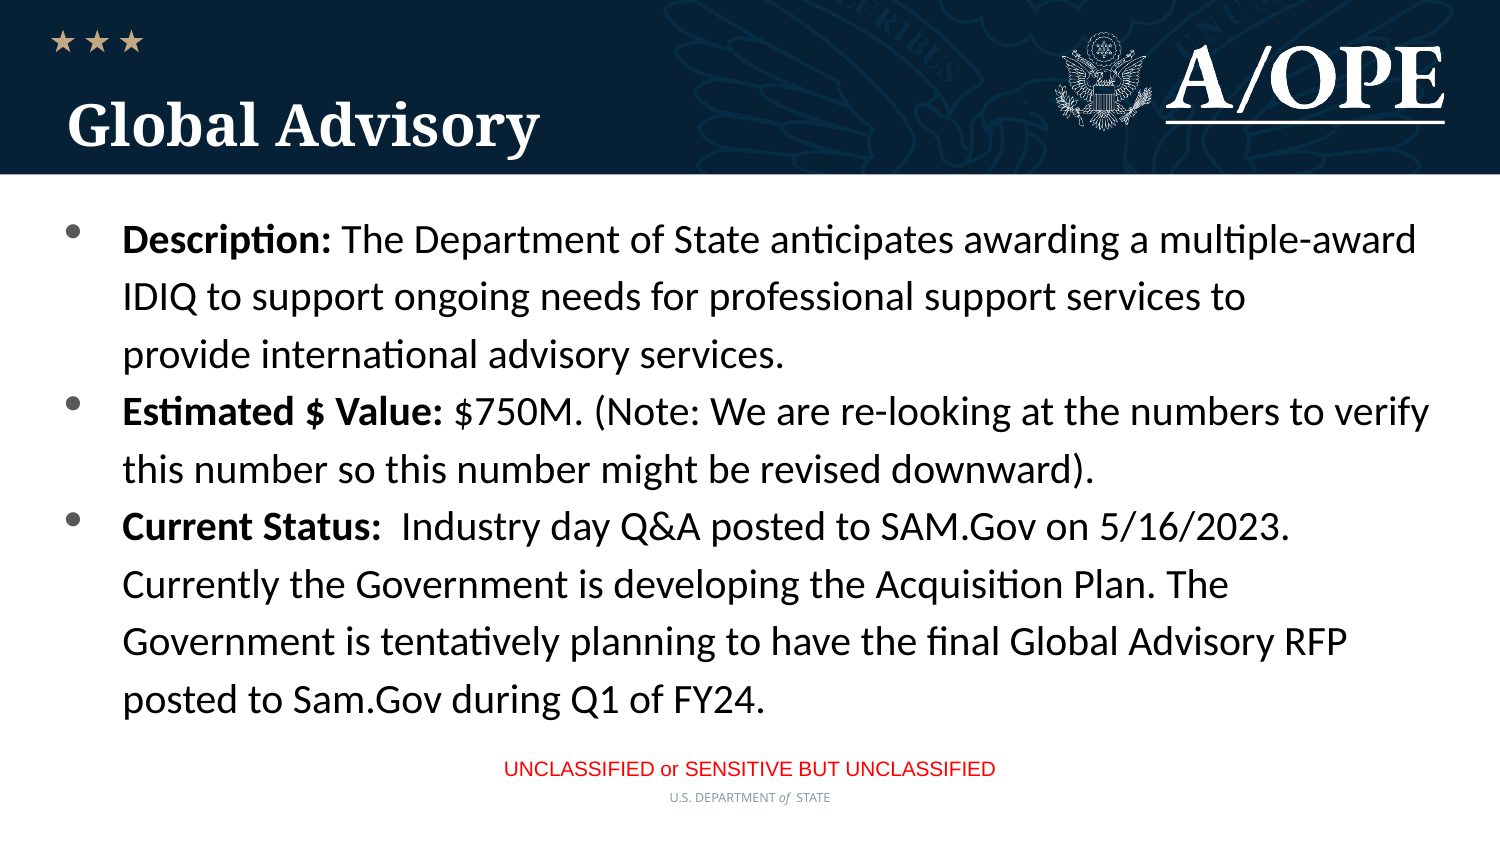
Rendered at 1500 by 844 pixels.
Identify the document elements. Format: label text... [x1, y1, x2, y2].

picture [587, 0, 1500, 174]
title Global Advisory [51, 72, 1449, 167]
text_box UNCLASSIFIED or SENSITIVE BUT UNCLASSIFIED [489, 747, 1011, 788]
list Description: The Department of State anticipates awarding a multiple-award IDIQ to support ongoing needs for professional support services to provide international advisory services. Estimated $ Value: $750M. (Note: We are re-looking at the numbers to verify this number so this number might be revised downward). Current Status: Industry day Q&A posted to SAM.Gov on 5/16/2023. Currently the Government is developing the Acquisition Plan. The Government is tentatively planning to have the final Global Advisory RFP posted to Sam.Gov during Q1 of FY24. [51, 189, 1449, 733]
